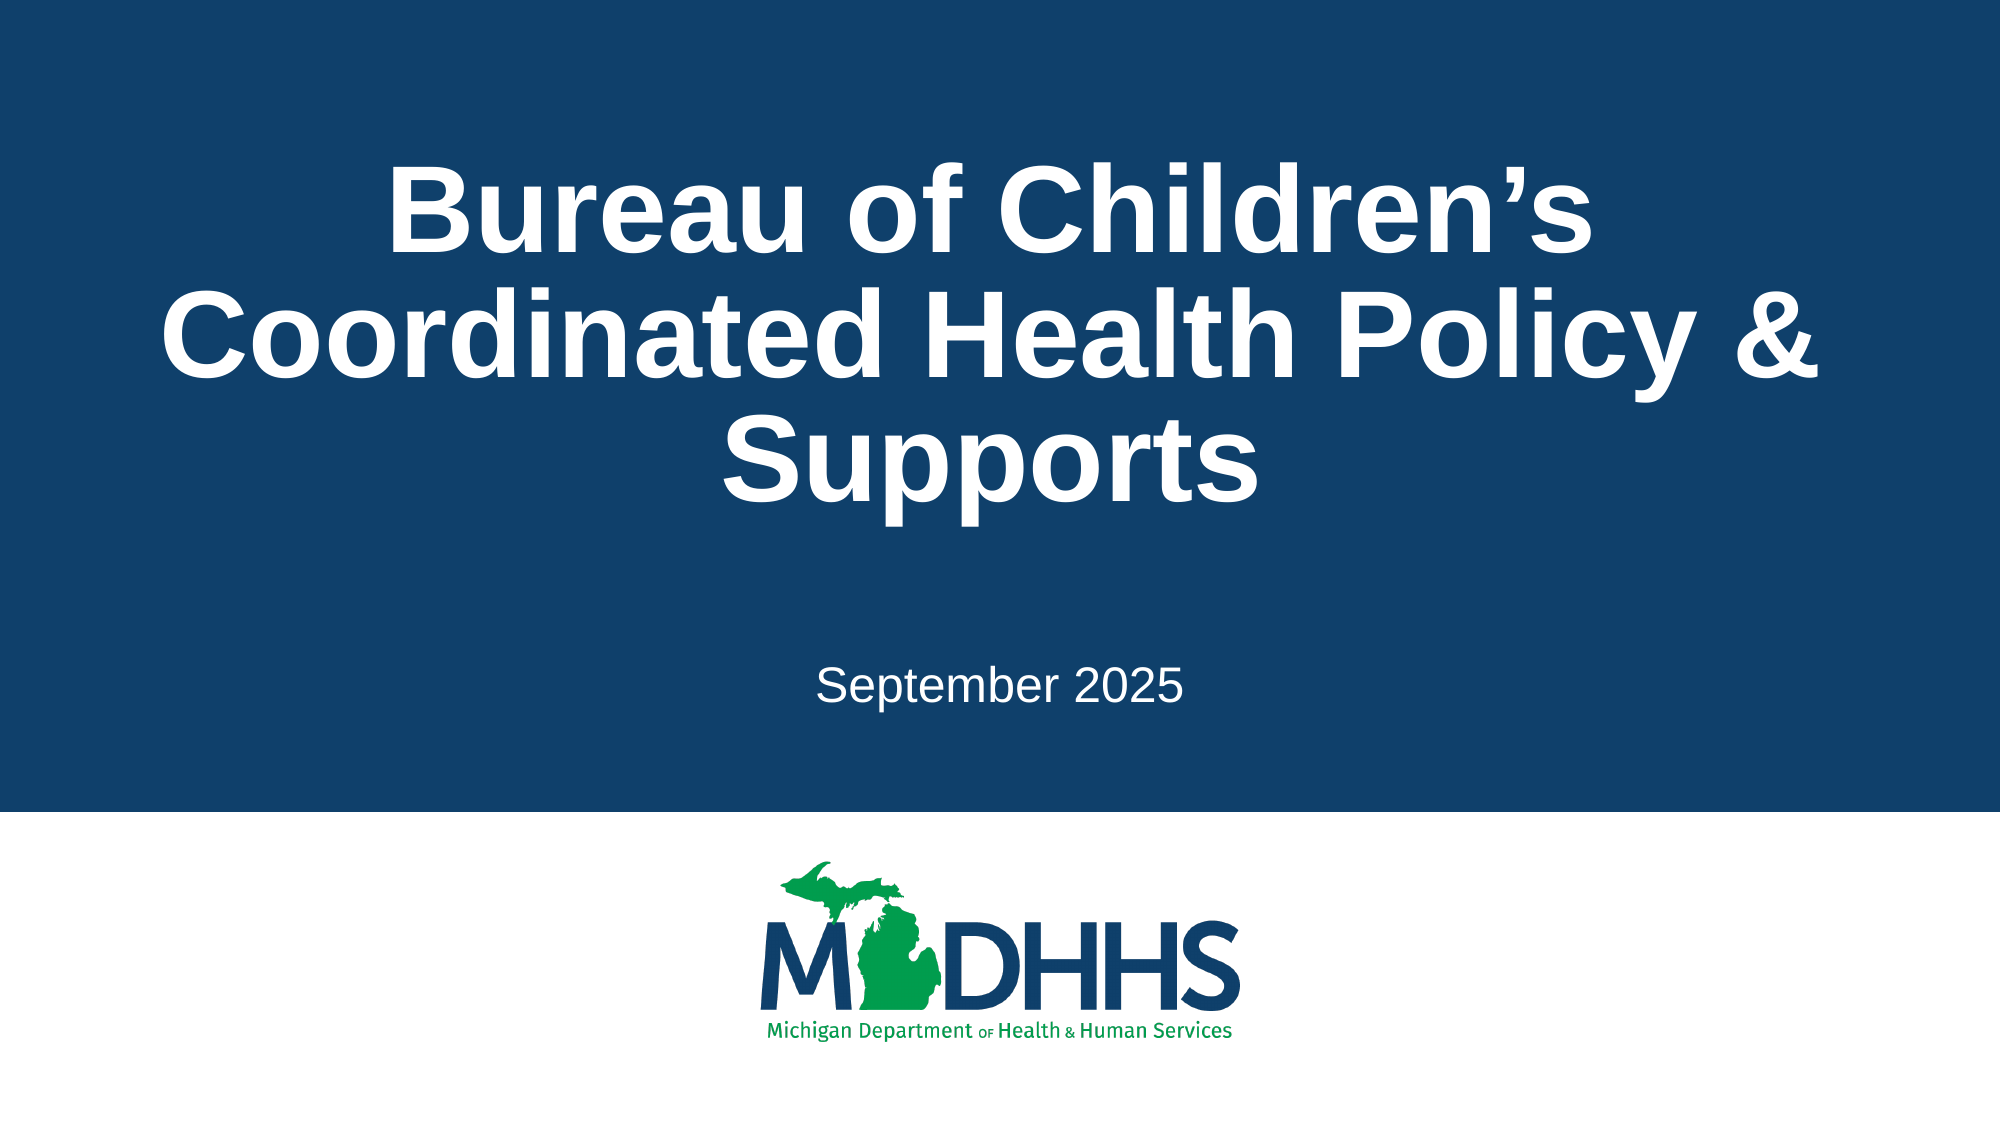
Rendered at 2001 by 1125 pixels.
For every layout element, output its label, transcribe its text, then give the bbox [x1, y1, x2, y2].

picture [731, 826, 1269, 1101]
subtitle September 2025 [249, 577, 1750, 819]
title Bureau of Children’s Coordinated Health Policy & Supports [69, 142, 1913, 535]
